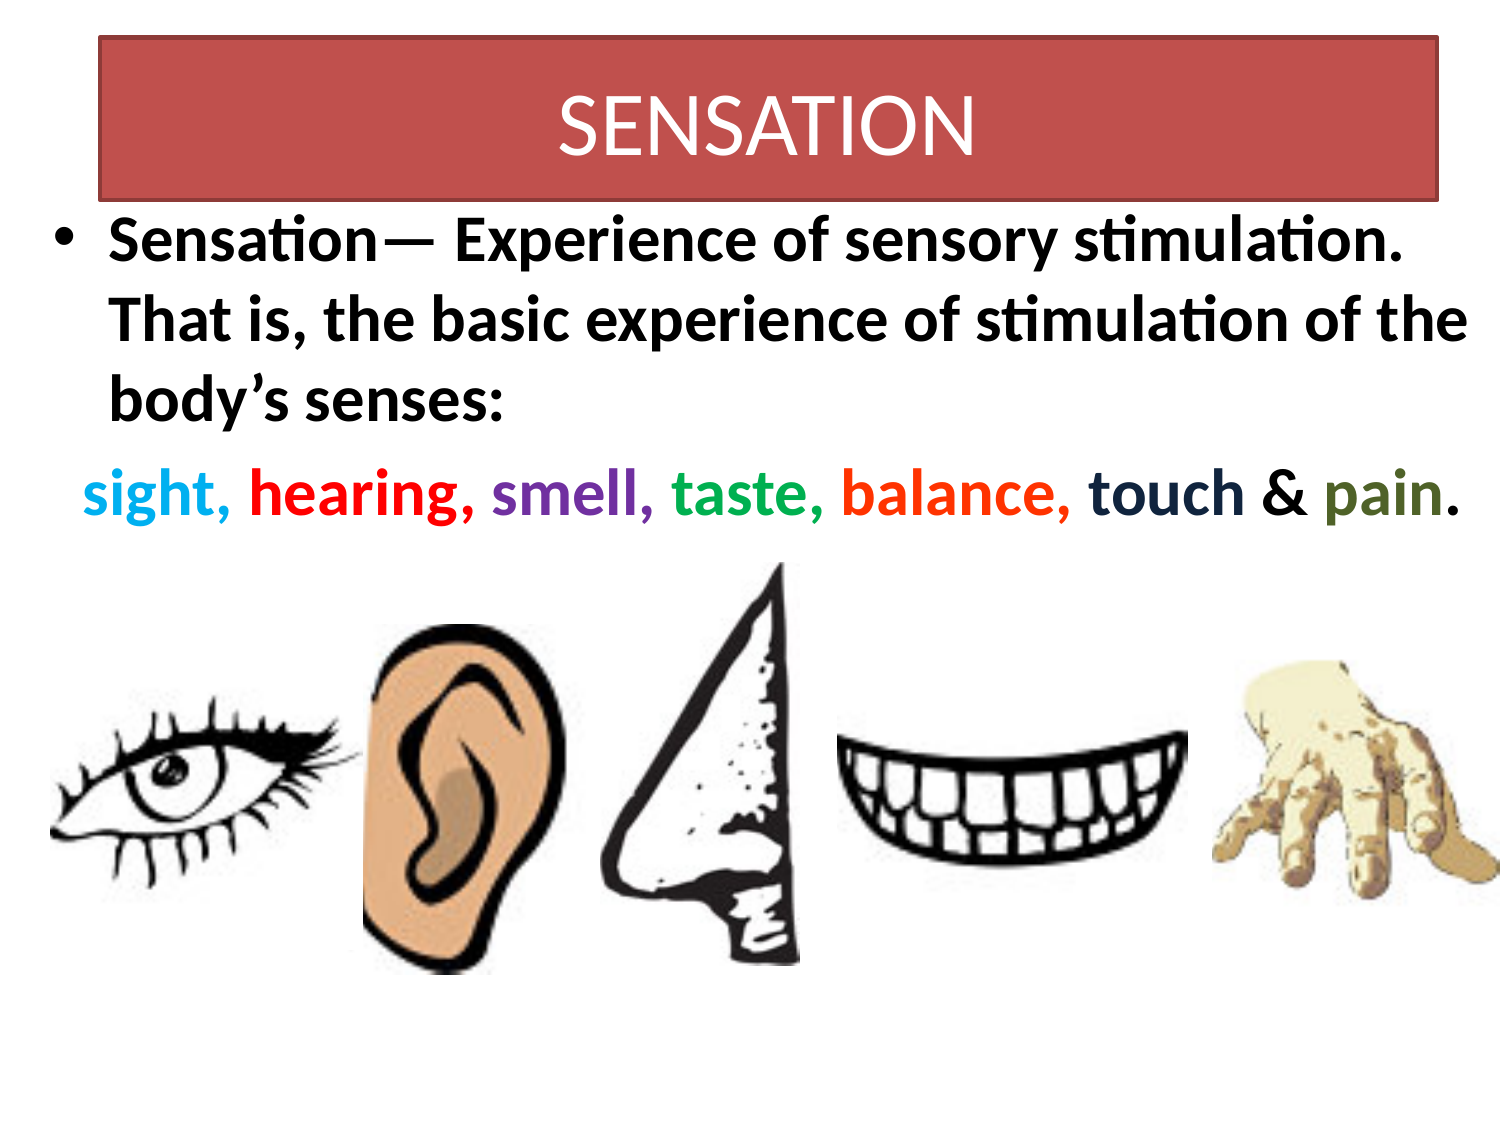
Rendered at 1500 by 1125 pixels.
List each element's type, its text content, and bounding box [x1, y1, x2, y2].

picture [837, 624, 1188, 976]
picture [1212, 637, 1500, 926]
picture [49, 562, 801, 976]
list Sensation— Experience of sensory stimulation. That is, the basic experience of stimulation of the body’s senses: sight, hearing, smell, taste, balance, touch & pain. [37, 187, 1500, 930]
title SENSATION [98, 35, 1439, 187]
